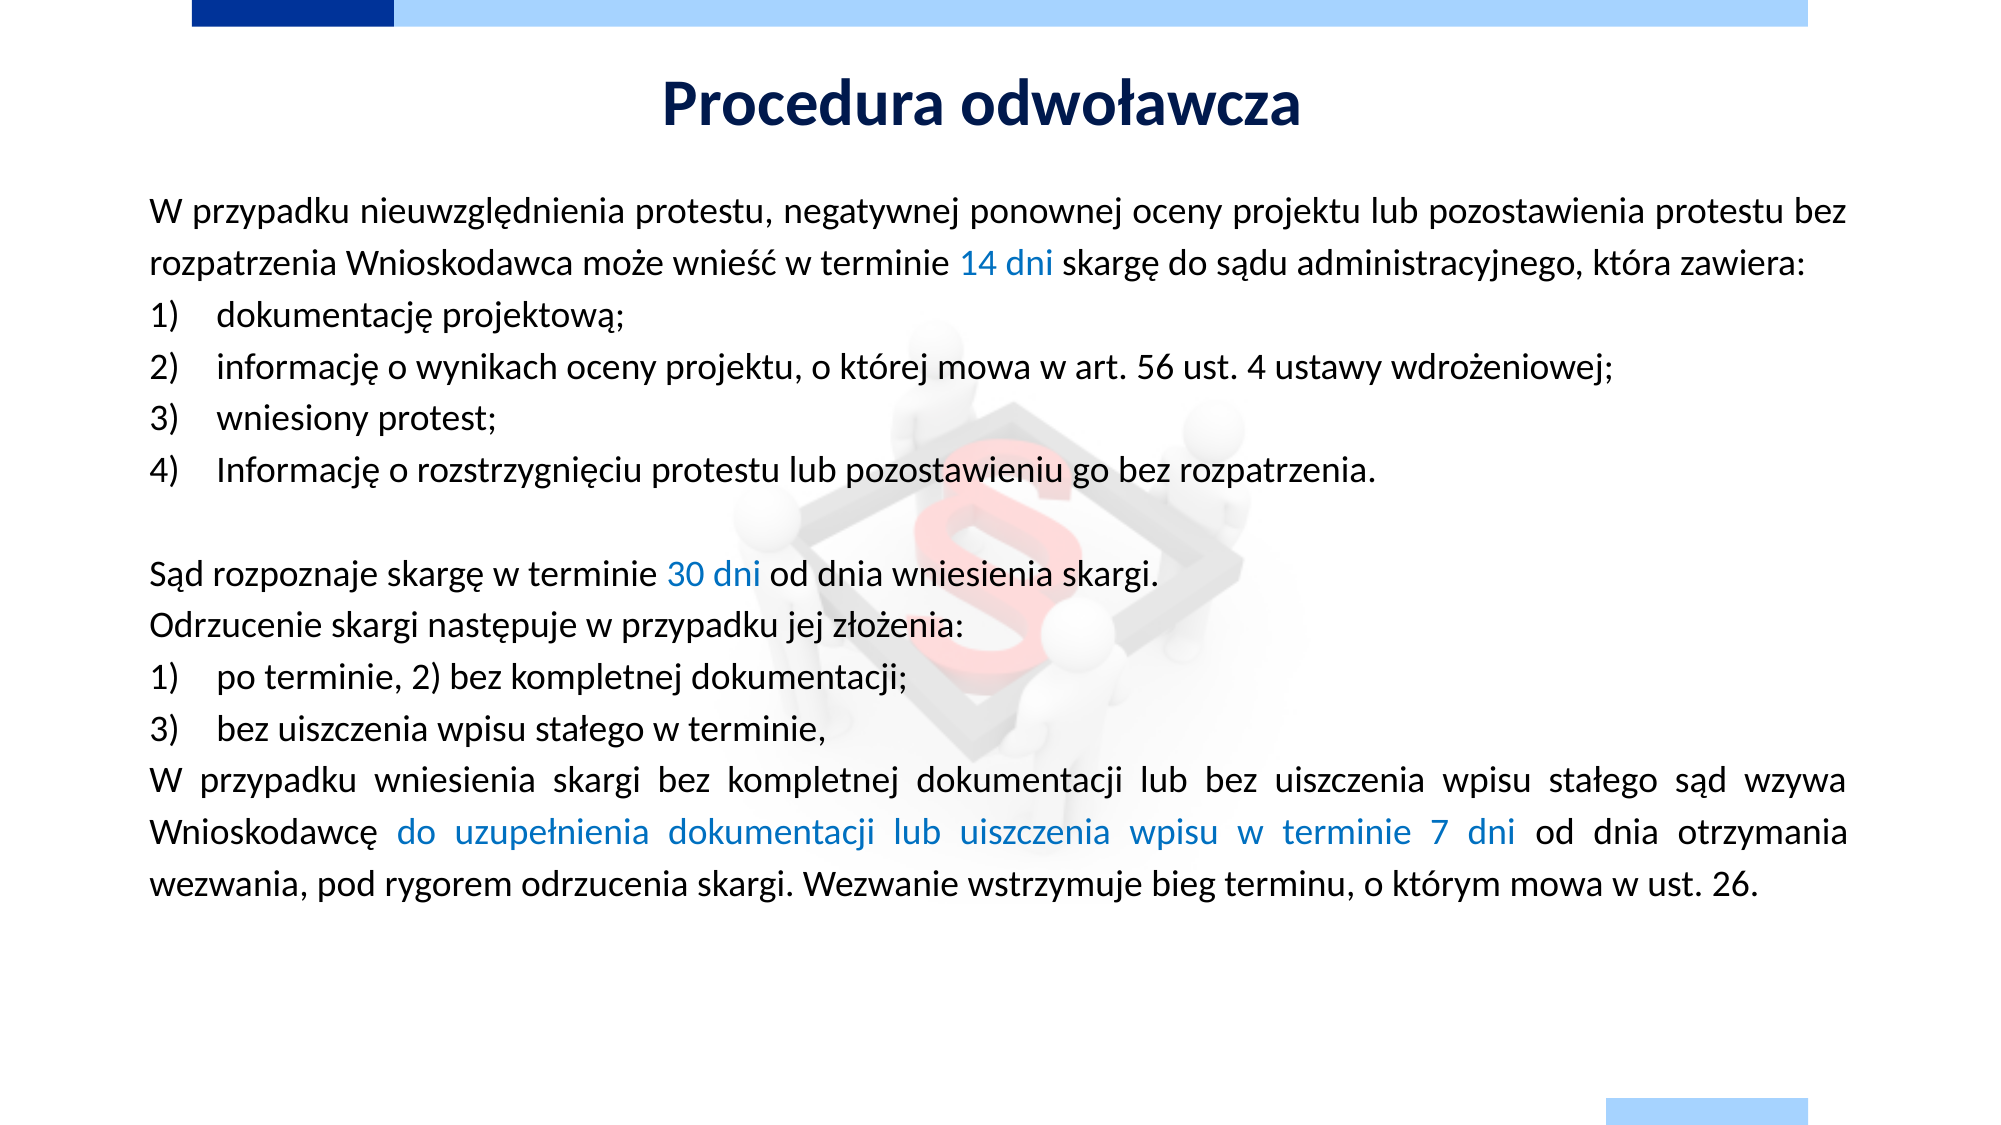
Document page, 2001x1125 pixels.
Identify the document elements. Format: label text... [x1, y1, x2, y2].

picture [657, 262, 1343, 904]
text_box W przypadku nieuwzględnienia protestu, negatywnej ponownej oceny projektu lub pozostawienia protestu bez rozpatrzenia Wnioskodawca może wnieść w terminie 14 dni skargę do sądu administracyjnego, która zawiera: 1) dokumentację projektową; 2) informację o wynikach oceny projektu, o której mowa w art. 56 ust. 4 ustawy wdrożeniowej; 3) wniesiony protest; 4) Informację o rozstrzygnięciu protestu lub pozostawieniu go bez rozpatrzenia. Sąd rozpoznaje skargę w terminie 30 dni od dnia wniesienia skargi. Odrzucenie skargi następuje w przypadku jej złożenia: 1) po terminie, 2) bez kompletnej dokumentacji; 3) bez uiszczenia wpisu stałego w terminie, W przypadku wniesienia skargi bez kompletnej dokumentacji lub bez uiszczenia wpisu stałego sąd wzywa Wnioskodawcę do uzupełnienia dokumentacji lub uiszczenia wpisu w terminie 7 dni od dnia otrzymania wezwania, pod rygorem odrzucenia skargi. Wezwanie wstrzymuje bieg terminu, o którym mowa w ust. 26. [134, 172, 1864, 1119]
text_box Procedura odwoławcza [203, 51, 1763, 146]
